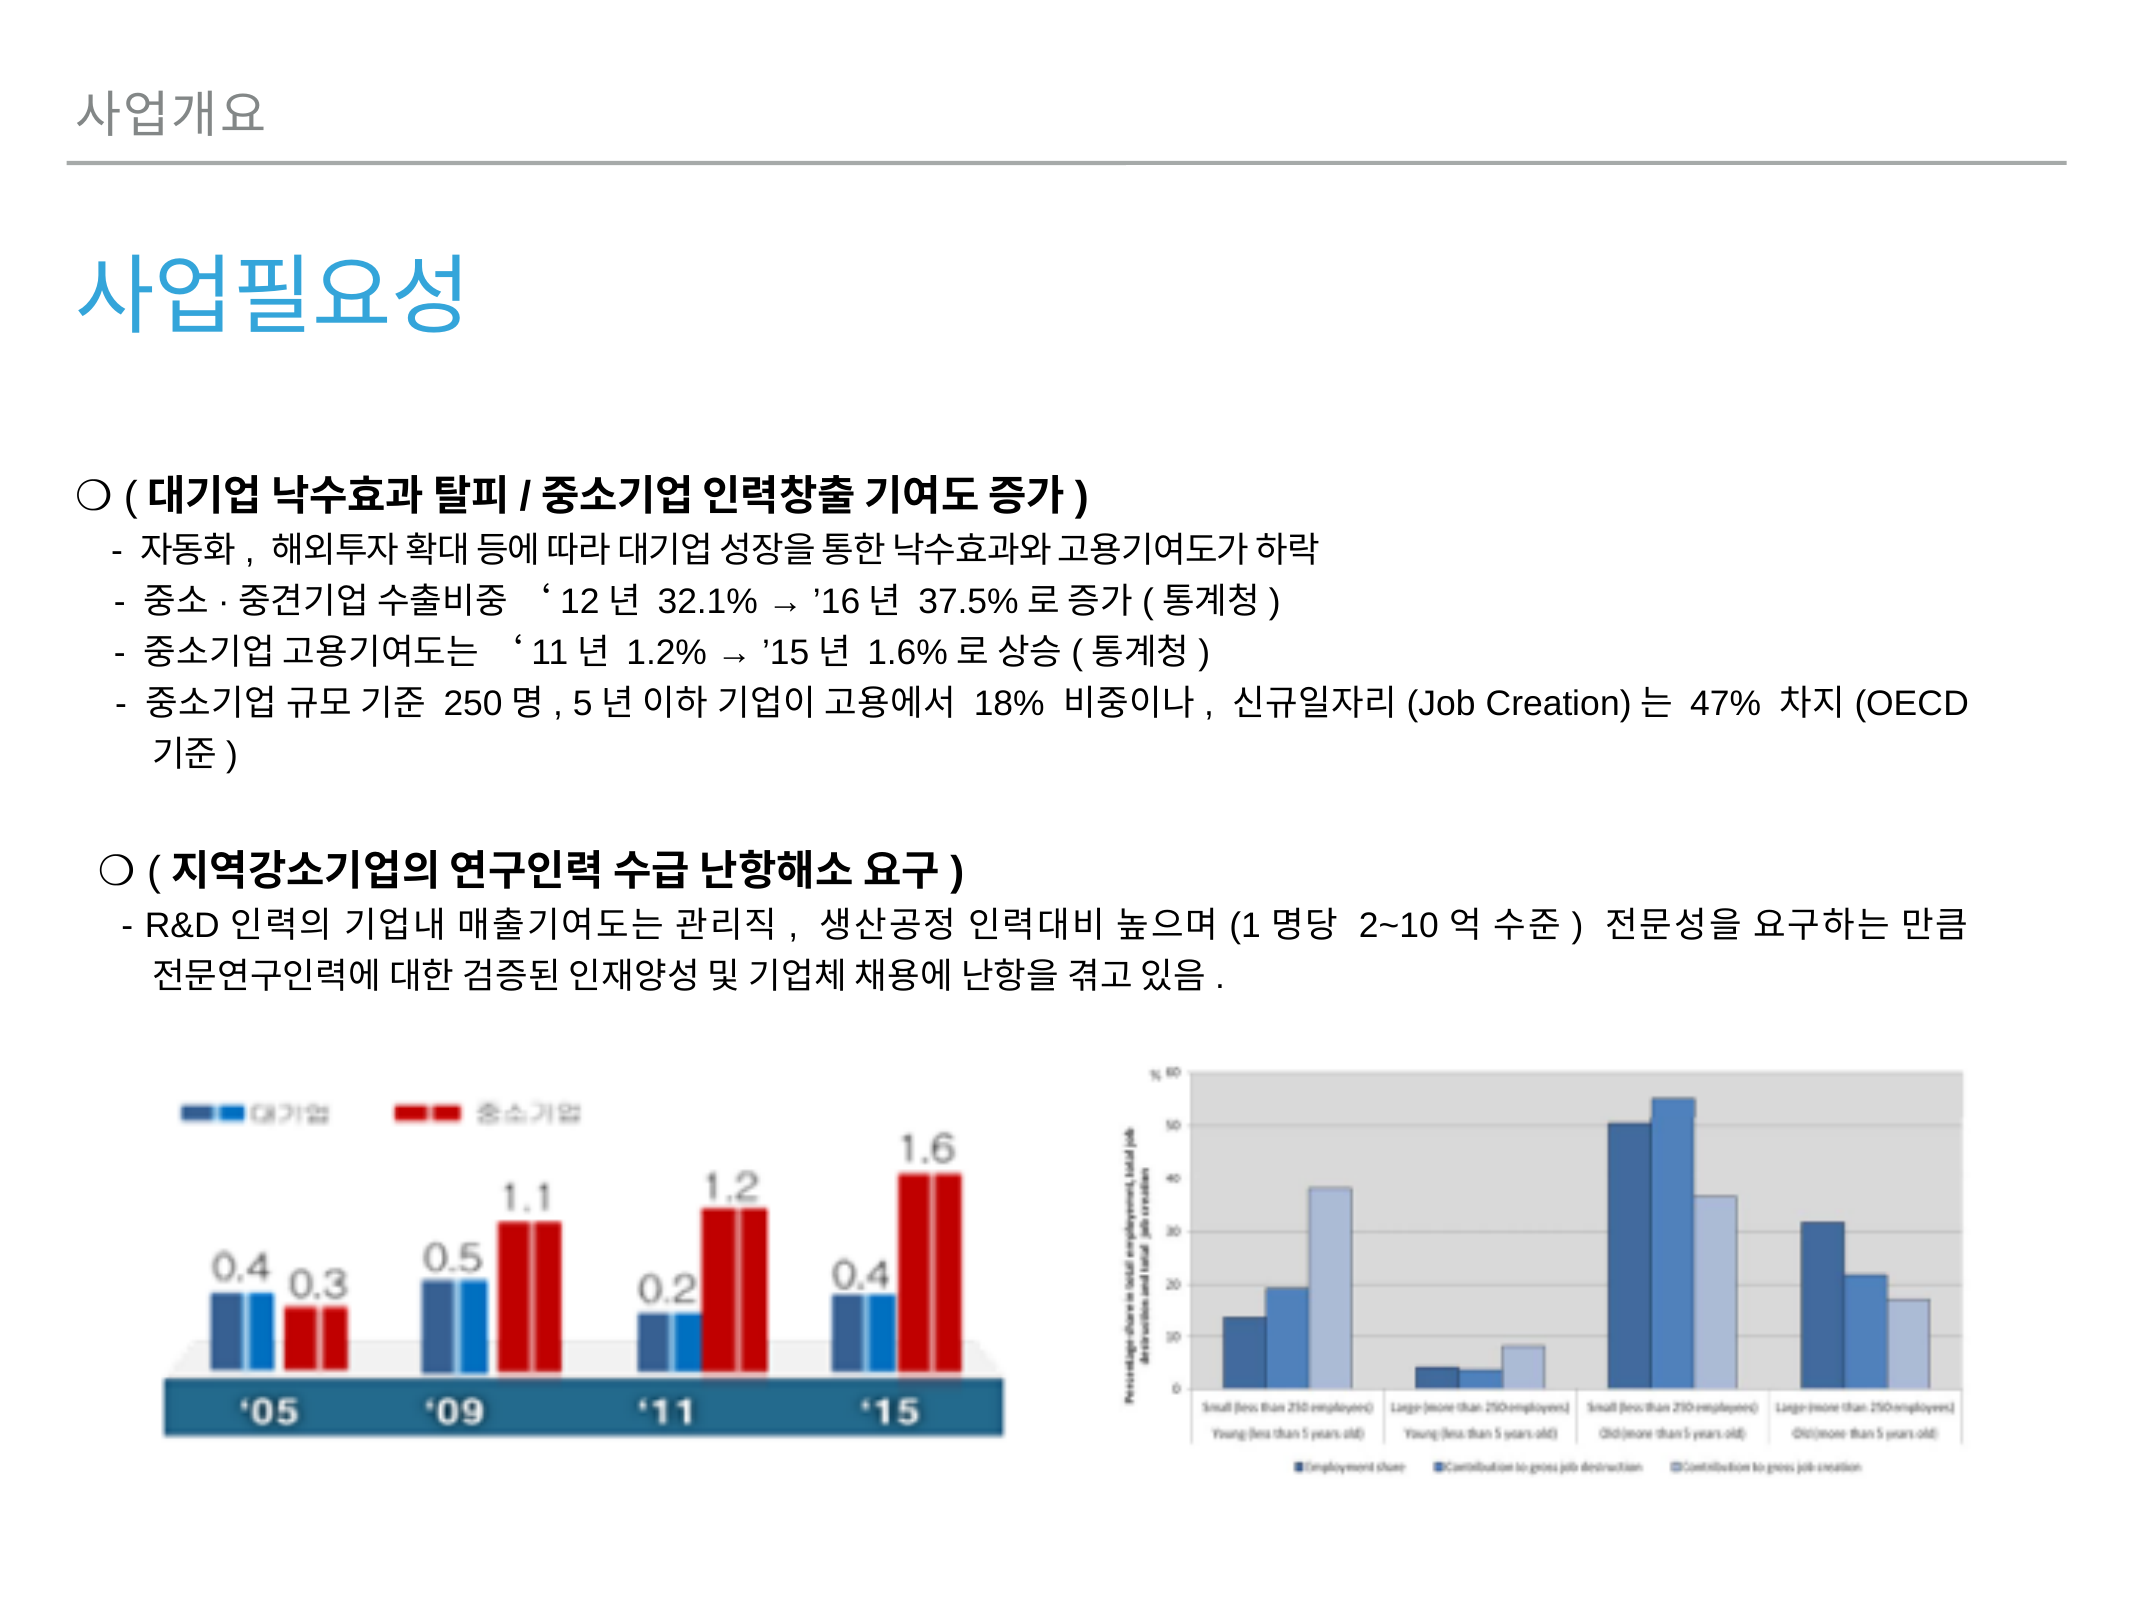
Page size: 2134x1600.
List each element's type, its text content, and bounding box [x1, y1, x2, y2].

picture [1117, 1062, 1976, 1481]
list ❍ (대기업 낙수효과 탈피/중소기업 인력창출 기여도 증가) - 자동화, 해외투자 확대 등에 따라 대기업 성장을 통한 낙수효과와 고용기여도가 하락 - 중소·중견기업 수출비중 ‘12년 32.1% → ’16년 37.5%로 증가(통계청) - 중소기업 고용기여도는 ‘11년 1.2% → ’15년 1.6%로 상승(통계청) - 중소기업 규모 기준 250명, 5년 이하 기업이 고용에서 18% 비중이나, 신규일자리(Job Creation)는 47% 차지(OECD 기준) ❍ (지역강소기업의 연구인력 수급 난항해소 요구) - R&D인력의 기업내 매출기여도는 관리직, 생산공정 인력대비 높으며(1명당 2~10억 수준) 전문성을 요구하는 만큼 전문연구인력에 대한 검증된 인재양성 및 기업체 채용에 난항을 겪고 있음. [66, 449, 2068, 1453]
list 사업개요 [66, 72, 1901, 151]
title 사업필요성 [66, 251, 2068, 372]
picture [159, 1085, 1019, 1458]
